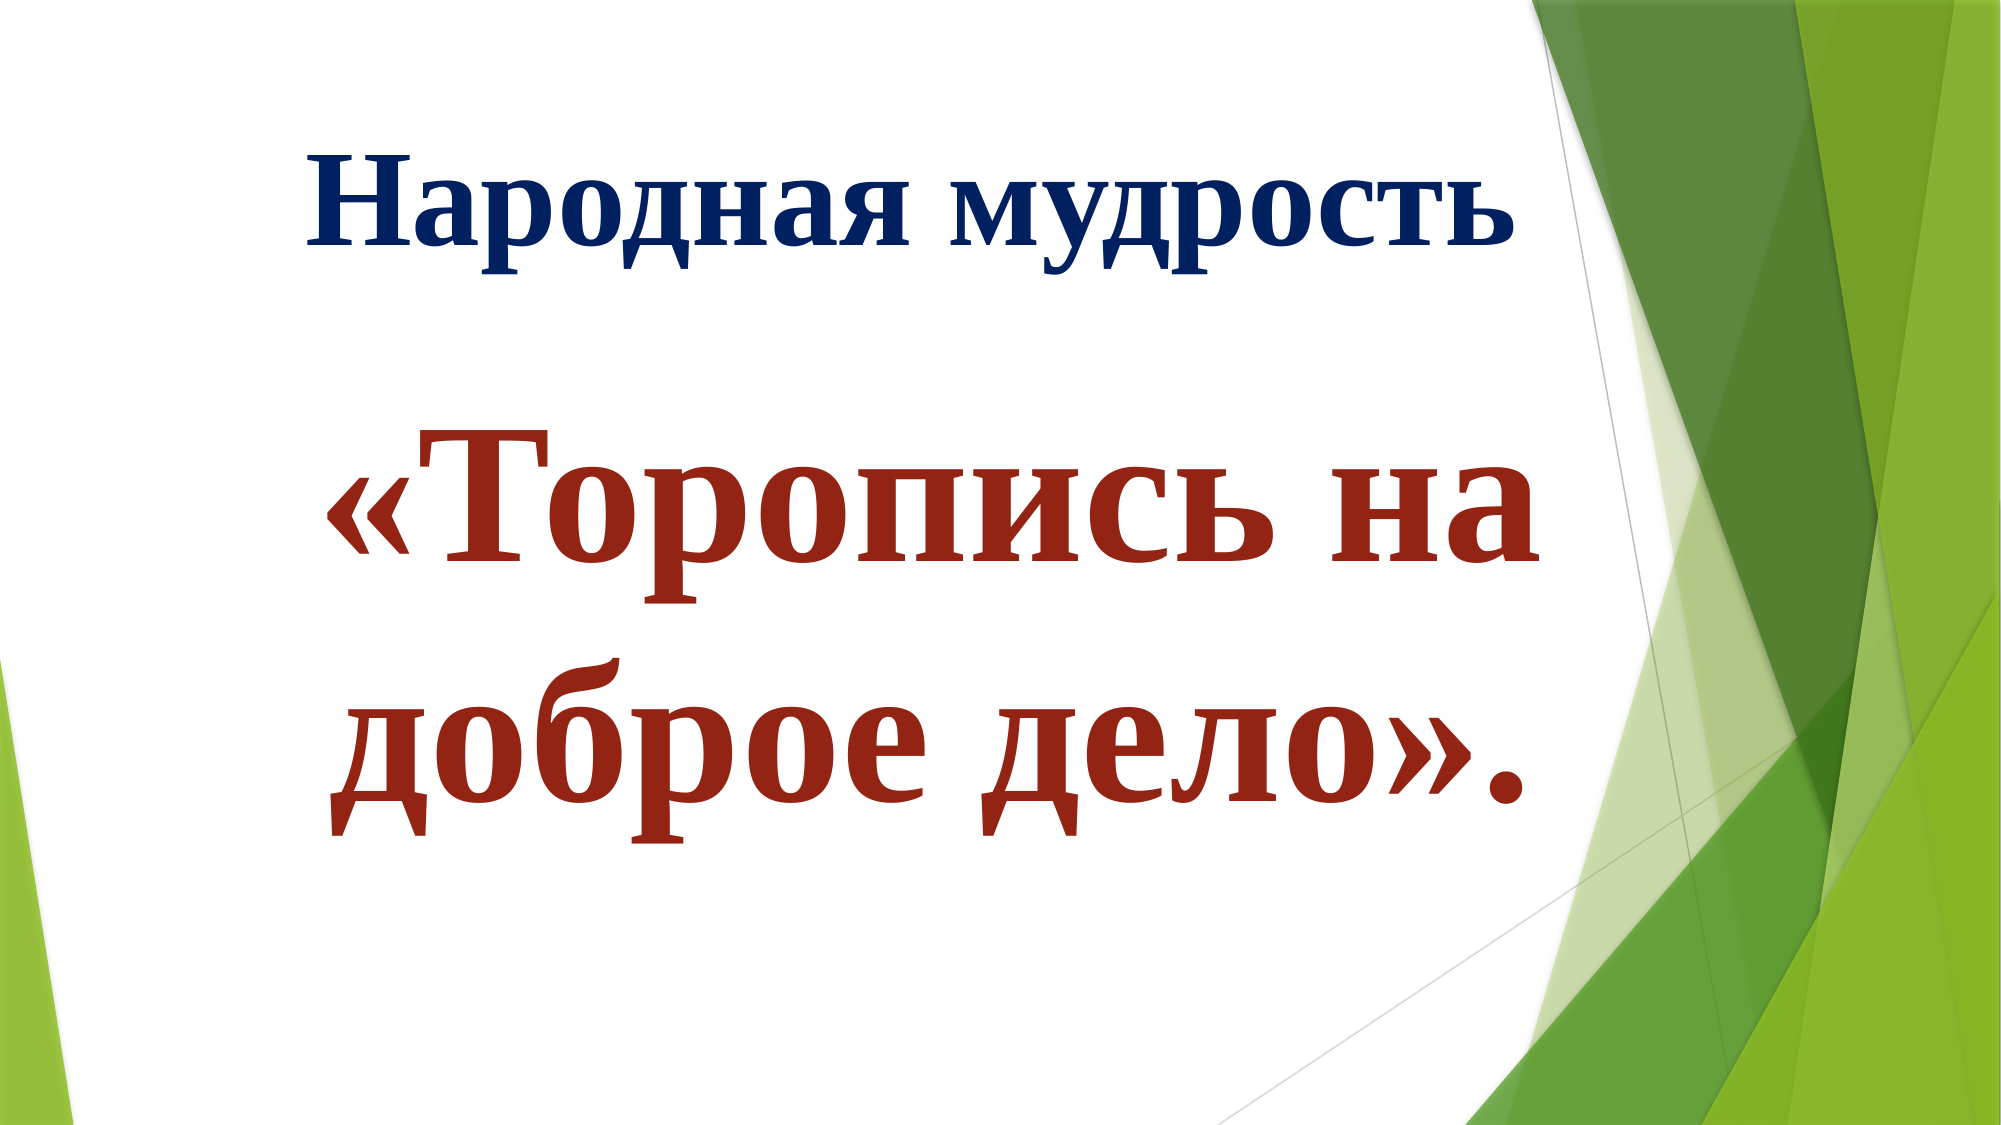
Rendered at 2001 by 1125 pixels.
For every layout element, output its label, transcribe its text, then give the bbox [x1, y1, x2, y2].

list «Торопись на доброе дело». [111, 354, 1751, 992]
title Народная мудрость [111, 99, 1713, 317]
